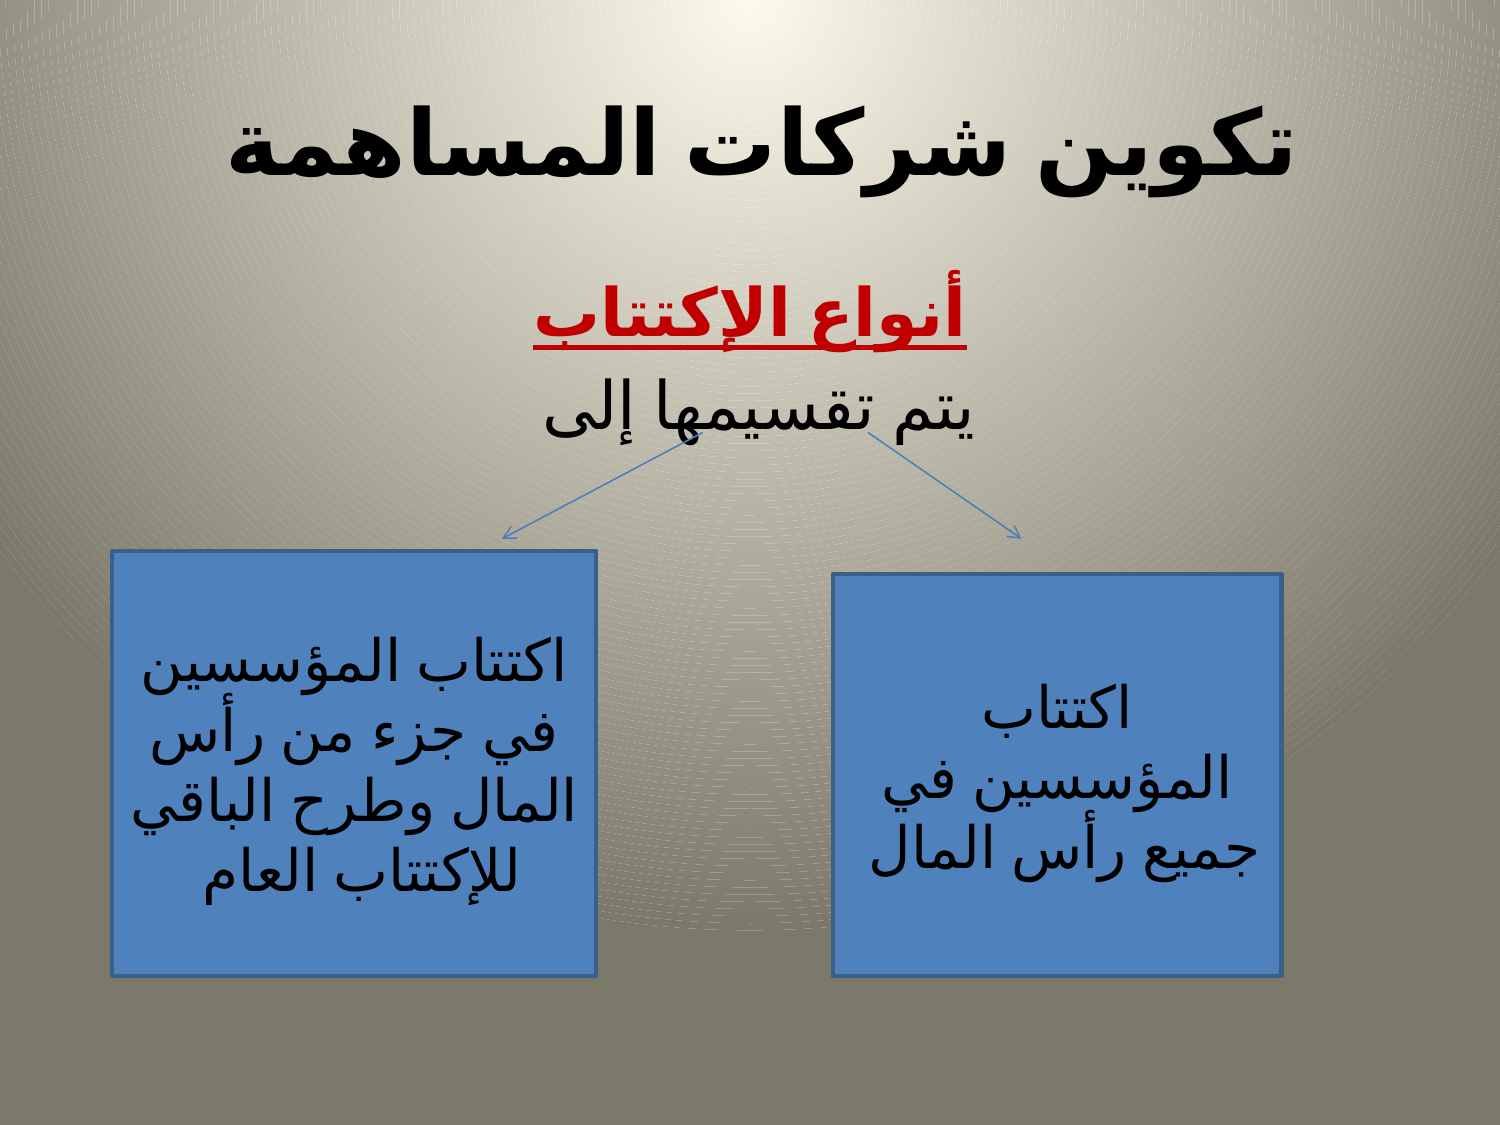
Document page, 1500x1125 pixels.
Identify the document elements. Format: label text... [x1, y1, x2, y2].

text_box اكتتاب المؤسسين في جميع رأس المال [831, 572, 1284, 978]
list أنواع الإكتتاب يتم تقسيمها إلى [75, 262, 1425, 1005]
text_box اكتتاب المؤسسين في جزء من رأس المال وطرح الباقي للإكتتاب العام [110, 549, 598, 978]
title تكوين شركات المساهمة [75, 45, 1425, 233]
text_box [867, 432, 1022, 540]
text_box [501, 432, 703, 540]
